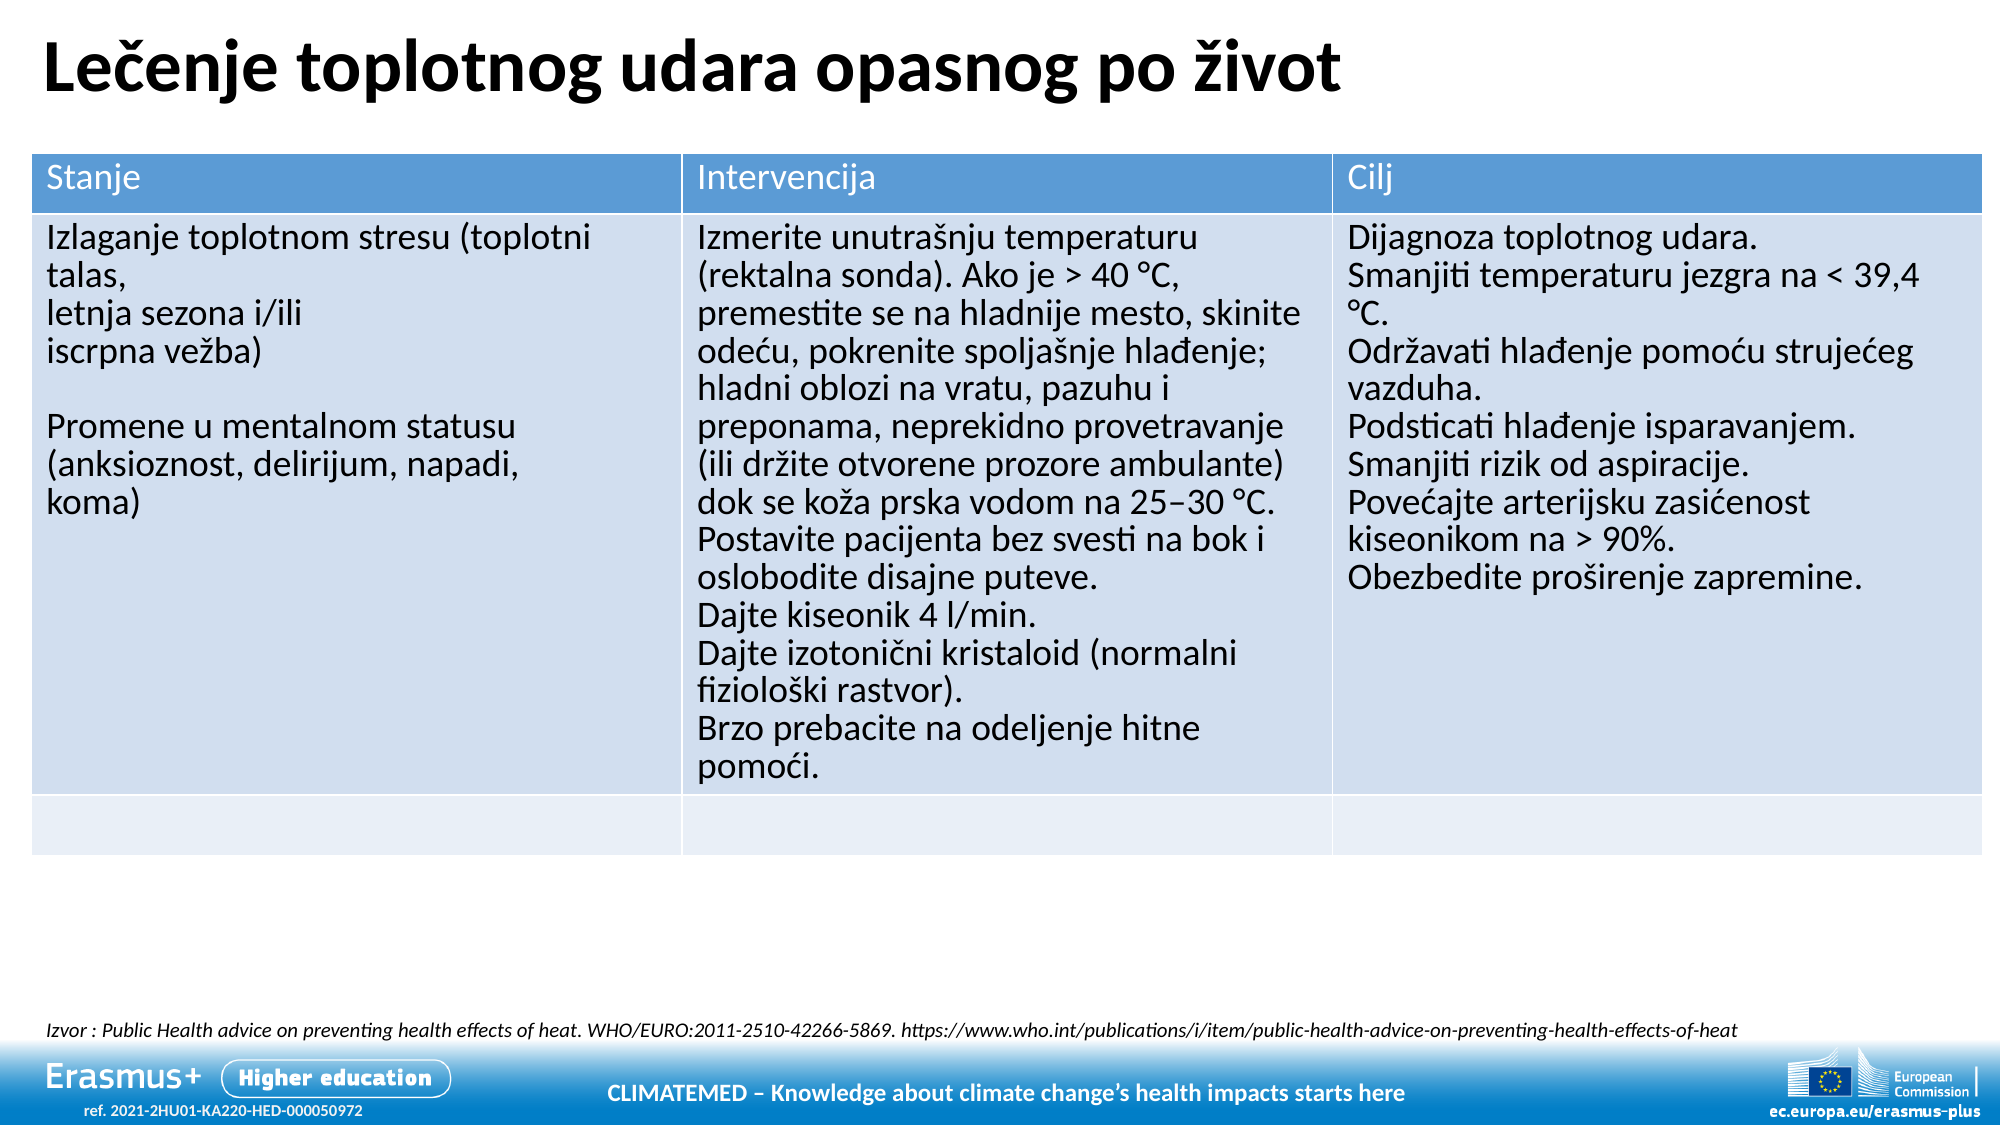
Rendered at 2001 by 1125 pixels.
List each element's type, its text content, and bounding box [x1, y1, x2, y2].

table_cell Izmerite unutrašnju temperaturu (rektalna sonda). Ako je > 40 °C, premestite se na hladnije mesto, skinite odeću, pokrenite spoljašnje hlađenje; hladni oblozi na vratu, pazuhu i preponama, neprekidno provetravanje (ili držite otvorene prozore ambulante) dok se koža prska vodom na 25–30 °C. Postavite pacijenta bez svesti na bok i oslobodite disajne puteve. Dajte kiseonik 4 l/min. Dajte izotonični kristaloid (normalni fiziološki rastvor). Brzo prebacite na odeljenje hitne pomoći. [683, 215, 1332, 794]
table_cell [683, 796, 1332, 855]
table_header Stanje [32, 154, 681, 213]
table_cell [32, 796, 681, 855]
text_box Izvor : Public Health advice on preventing health effects of heat. WHO/EURO:2011-2510-42266-5869. https://www.who.int/publications/i/item/public-health-advice-on-preventing-health-effects-of-heat [31, 1009, 1934, 1050]
title Lečenje toplotnog udara opasnog po život [28, 22, 1981, 113]
table_cell [1333, 796, 1982, 855]
table_header Intervencija [683, 154, 1332, 213]
table_cell Dijagnoza toplotnog udara. Smanjiti temperaturu jezgra na < 39,4 °C. Održavati hlađenje pomoću strujećeg vazduha. Podsticati hlađenje isparavanjem. Smanjiti rizik od aspiracije. Povećajte arterijsku zasićenost kiseonikom na > 90%. Obezbedite proširenje zapremine. [1333, 215, 1982, 794]
table_cell Izlaganje toplotnom stresu (toplotni talas, letnja sezona i/ili iscrpna vežba) Promene u mentalnom statusu (anksioznost, delirijum, napadi, koma) [32, 215, 681, 794]
picture [0, 899, 2000, 1125]
table_header Cilj [1333, 154, 1982, 213]
